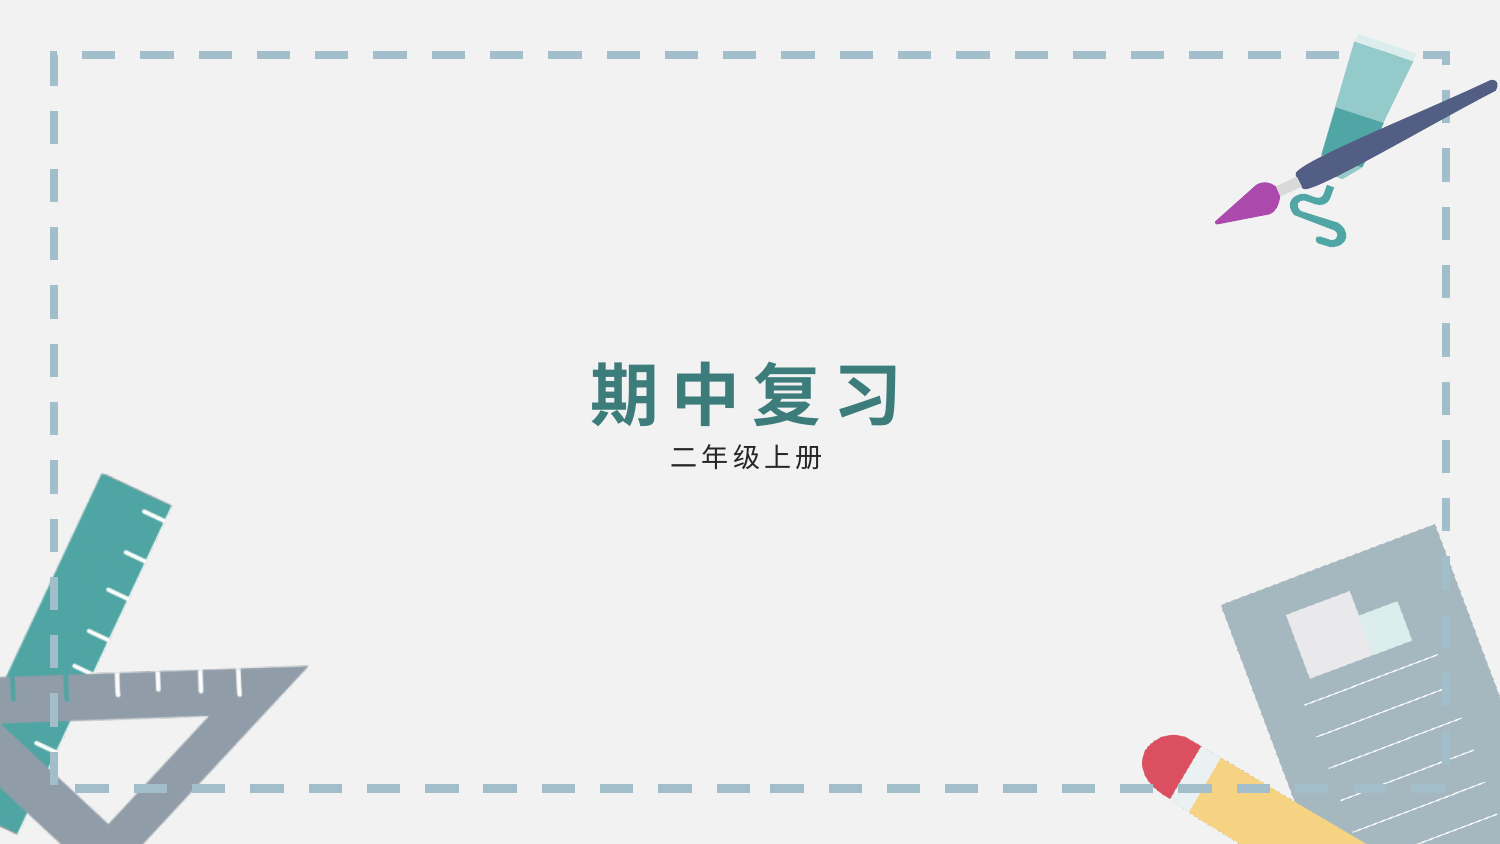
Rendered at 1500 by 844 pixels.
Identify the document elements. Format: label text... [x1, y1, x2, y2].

text_box 期中复习 [281, 263, 1212, 435]
picture [1141, 523, 1500, 844]
text_box 二年级上册 [281, 440, 1212, 587]
picture [0, 458, 308, 844]
